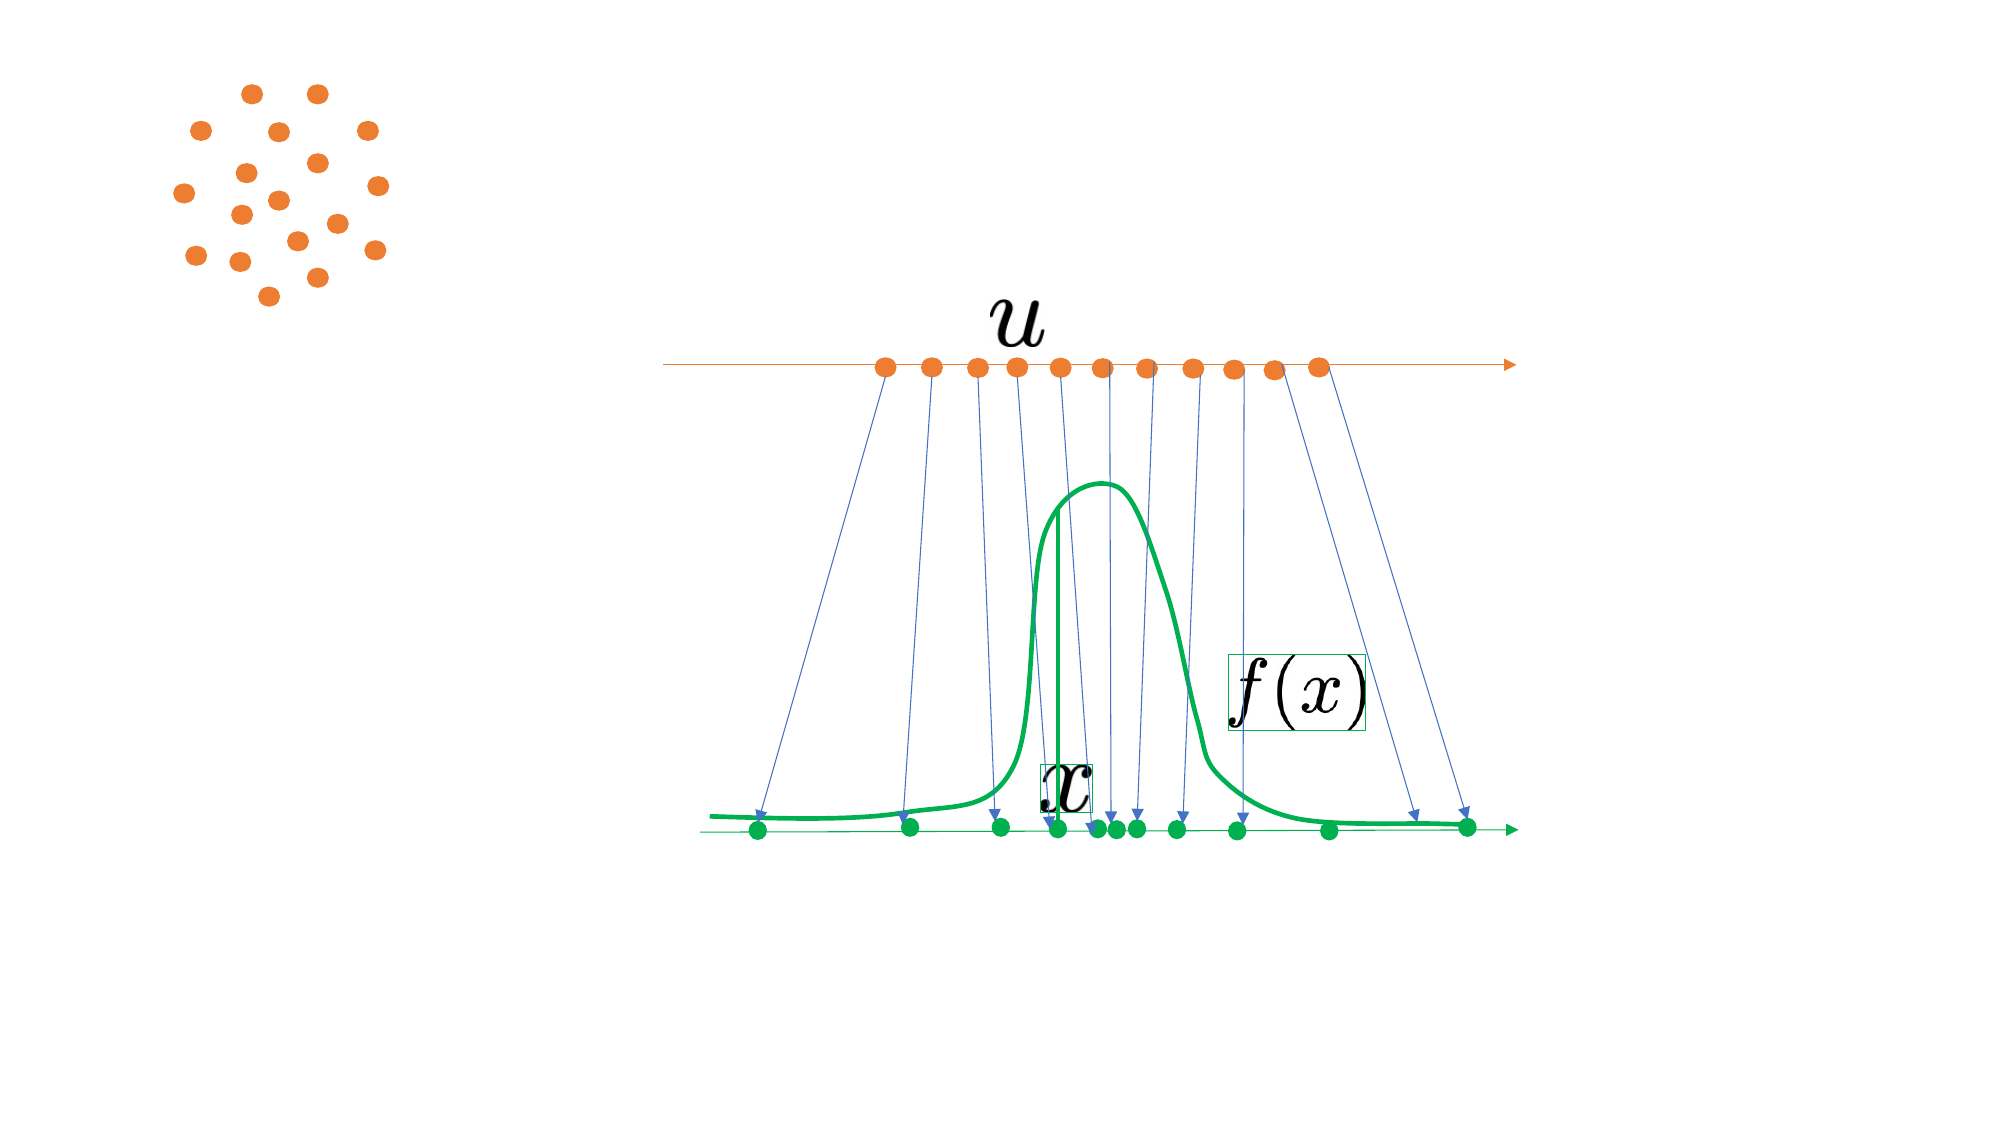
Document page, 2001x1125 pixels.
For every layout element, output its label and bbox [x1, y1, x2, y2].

text_box [258, 286, 281, 307]
text_box [1183, 358, 1204, 364]
text_box [996, 754, 1017, 820]
text_box [1223, 365, 1246, 380]
text_box [1006, 365, 1029, 378]
text_box [173, 183, 196, 204]
text_box [1092, 358, 1113, 364]
text_box [306, 84, 329, 105]
text_box [902, 376, 932, 825]
text_box [1127, 821, 1147, 829]
text_box [1155, 365, 1159, 376]
text_box [968, 357, 988, 364]
text_box [1182, 365, 1205, 376]
text_box [1460, 833, 1475, 837]
text_box [231, 204, 254, 225]
text_box [1093, 829, 1519, 833]
text_box [748, 821, 767, 829]
text_box [306, 267, 329, 288]
text_box [1182, 374, 1201, 824]
text_box [1091, 833, 1107, 839]
text_box [267, 190, 291, 211]
text_box [364, 240, 387, 261]
text_box [229, 251, 252, 273]
text_box [1266, 360, 1283, 364]
text_box [1111, 483, 1137, 821]
text_box [874, 365, 897, 378]
text_box [1049, 365, 1072, 378]
text_box [1320, 824, 1339, 829]
text_box [1167, 821, 1187, 829]
text_box [902, 833, 918, 837]
picture [1228, 654, 1242, 731]
text_box [1323, 822, 1475, 826]
picture [1245, 654, 1281, 731]
text_box [189, 120, 213, 141]
text_box [1245, 795, 1281, 822]
text_box [1225, 359, 1244, 364]
text_box [1228, 833, 1246, 841]
text_box [1138, 358, 1157, 364]
text_box [326, 213, 349, 234]
text_box [241, 84, 264, 105]
text_box [1049, 833, 1065, 839]
text_box [1017, 376, 1050, 829]
text_box [286, 231, 310, 252]
text_box [991, 820, 1011, 829]
text_box [1320, 833, 1338, 841]
text_box [1093, 821, 1108, 829]
text_box [1458, 818, 1477, 829]
text_box [1155, 554, 1182, 821]
text_box [757, 376, 886, 823]
text_box [1328, 367, 1468, 819]
text_box [1050, 503, 1060, 764]
text_box [1051, 820, 1056, 829]
text_box [1107, 821, 1126, 829]
text_box [1060, 376, 1093, 835]
text_box [921, 357, 942, 364]
text_box [1309, 357, 1329, 363]
text_box [1091, 365, 1109, 379]
text_box [1168, 833, 1186, 840]
text_box [267, 122, 291, 143]
text_box [993, 833, 1008, 837]
text_box [1128, 833, 1146, 839]
text_box [1228, 822, 1246, 829]
text_box [749, 833, 767, 841]
text_box [967, 365, 990, 378]
text_box [1137, 362, 1155, 821]
text_box [932, 799, 978, 819]
text_box [886, 812, 900, 819]
text_box [356, 120, 379, 141]
text_box [185, 245, 208, 266]
picture [1050, 764, 1057, 813]
text_box [699, 829, 1057, 833]
text_box [367, 176, 390, 197]
text_box [1281, 363, 1418, 823]
text_box [1263, 365, 1281, 381]
text_box [709, 815, 757, 819]
text_box [1201, 730, 1242, 822]
text_box [235, 163, 258, 184]
text_box [875, 357, 896, 364]
text_box [978, 376, 996, 822]
text_box [1007, 357, 1028, 364]
text_box [920, 365, 943, 378]
text_box [900, 823, 920, 829]
picture [990, 299, 1045, 348]
text_box [1108, 833, 1126, 840]
text_box [1050, 357, 1071, 364]
text_box [1093, 482, 1109, 821]
